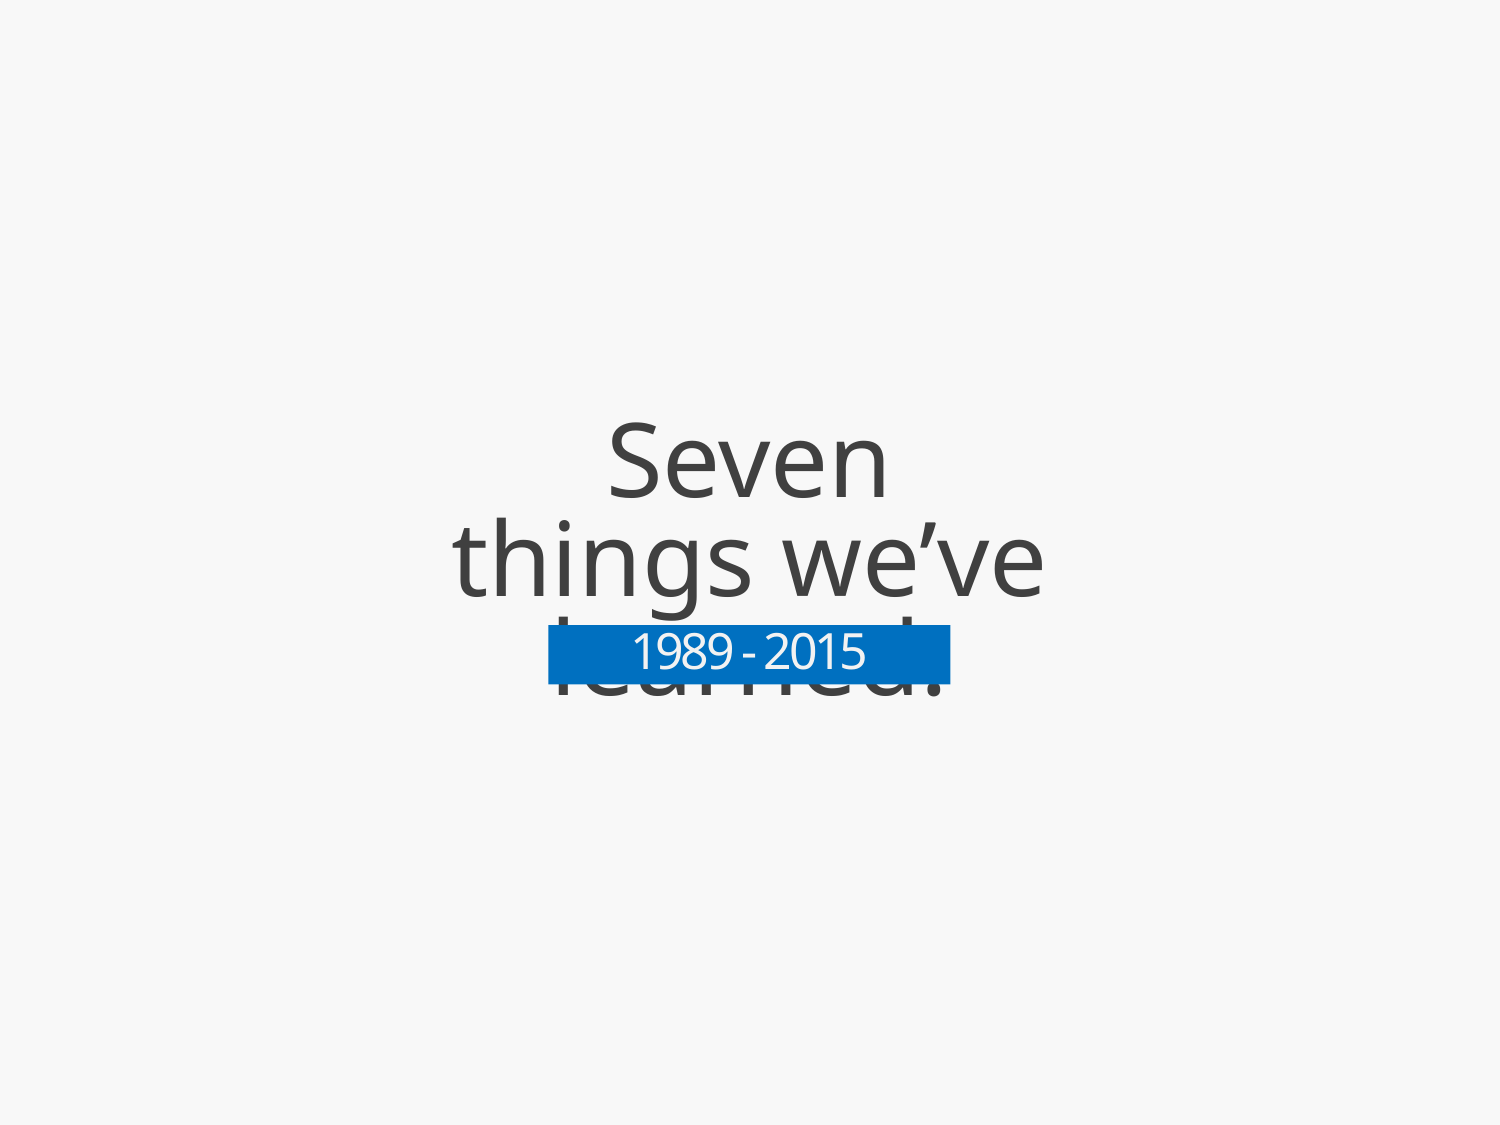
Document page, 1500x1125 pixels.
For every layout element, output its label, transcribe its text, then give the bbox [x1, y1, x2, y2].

text_box 1989 - 2015 [548, 625, 951, 685]
text_box Seven things we’ve learned. [432, 413, 1067, 722]
